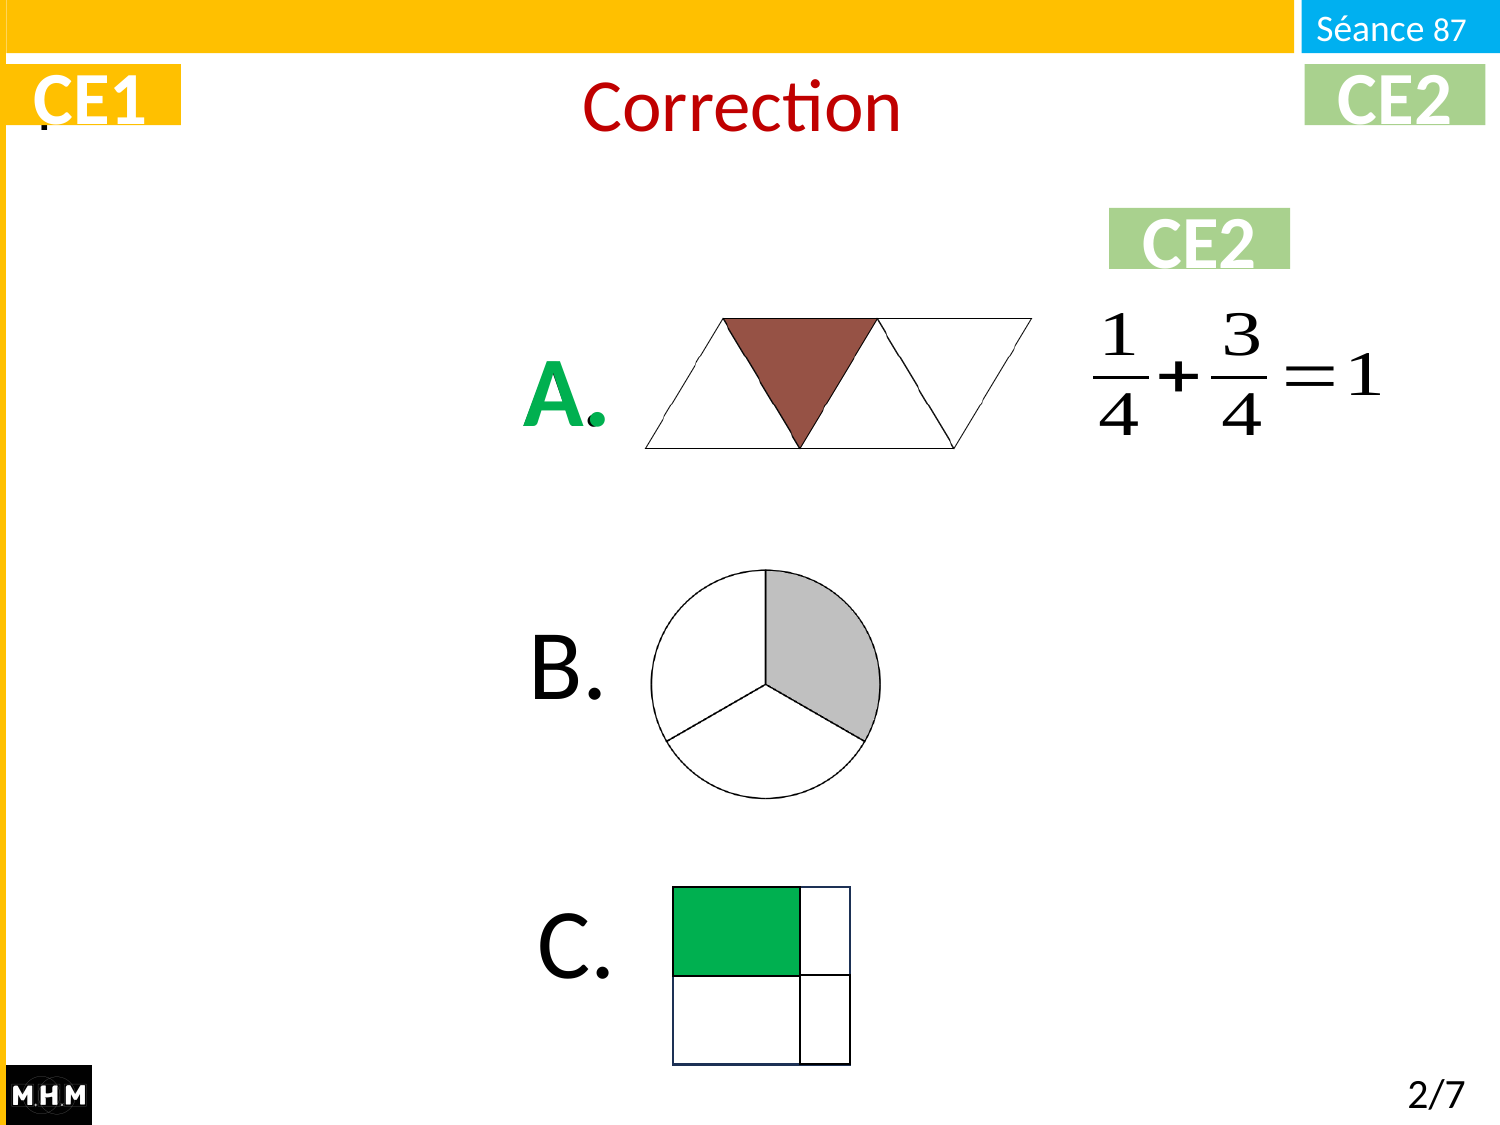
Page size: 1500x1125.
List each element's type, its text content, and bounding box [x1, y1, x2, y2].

text_box C. [522, 870, 673, 1006]
text_box CE2 [1303, 63, 1487, 126]
picture [632, 309, 1046, 452]
text_box [672, 977, 851, 1066]
text_box A. [508, 319, 659, 455]
text_box CE2 [1108, 207, 1291, 270]
text_box CE1 [0, 63, 182, 126]
title Correction [567, 58, 1500, 158]
picture [640, 569, 882, 800]
list 2/7 [1373, 1064, 1500, 1125]
text_box [801, 886, 851, 974]
text_box B. [513, 592, 640, 727]
text_box [672, 886, 801, 977]
text_box [799, 974, 851, 1065]
picture [6, 1065, 92, 1125]
